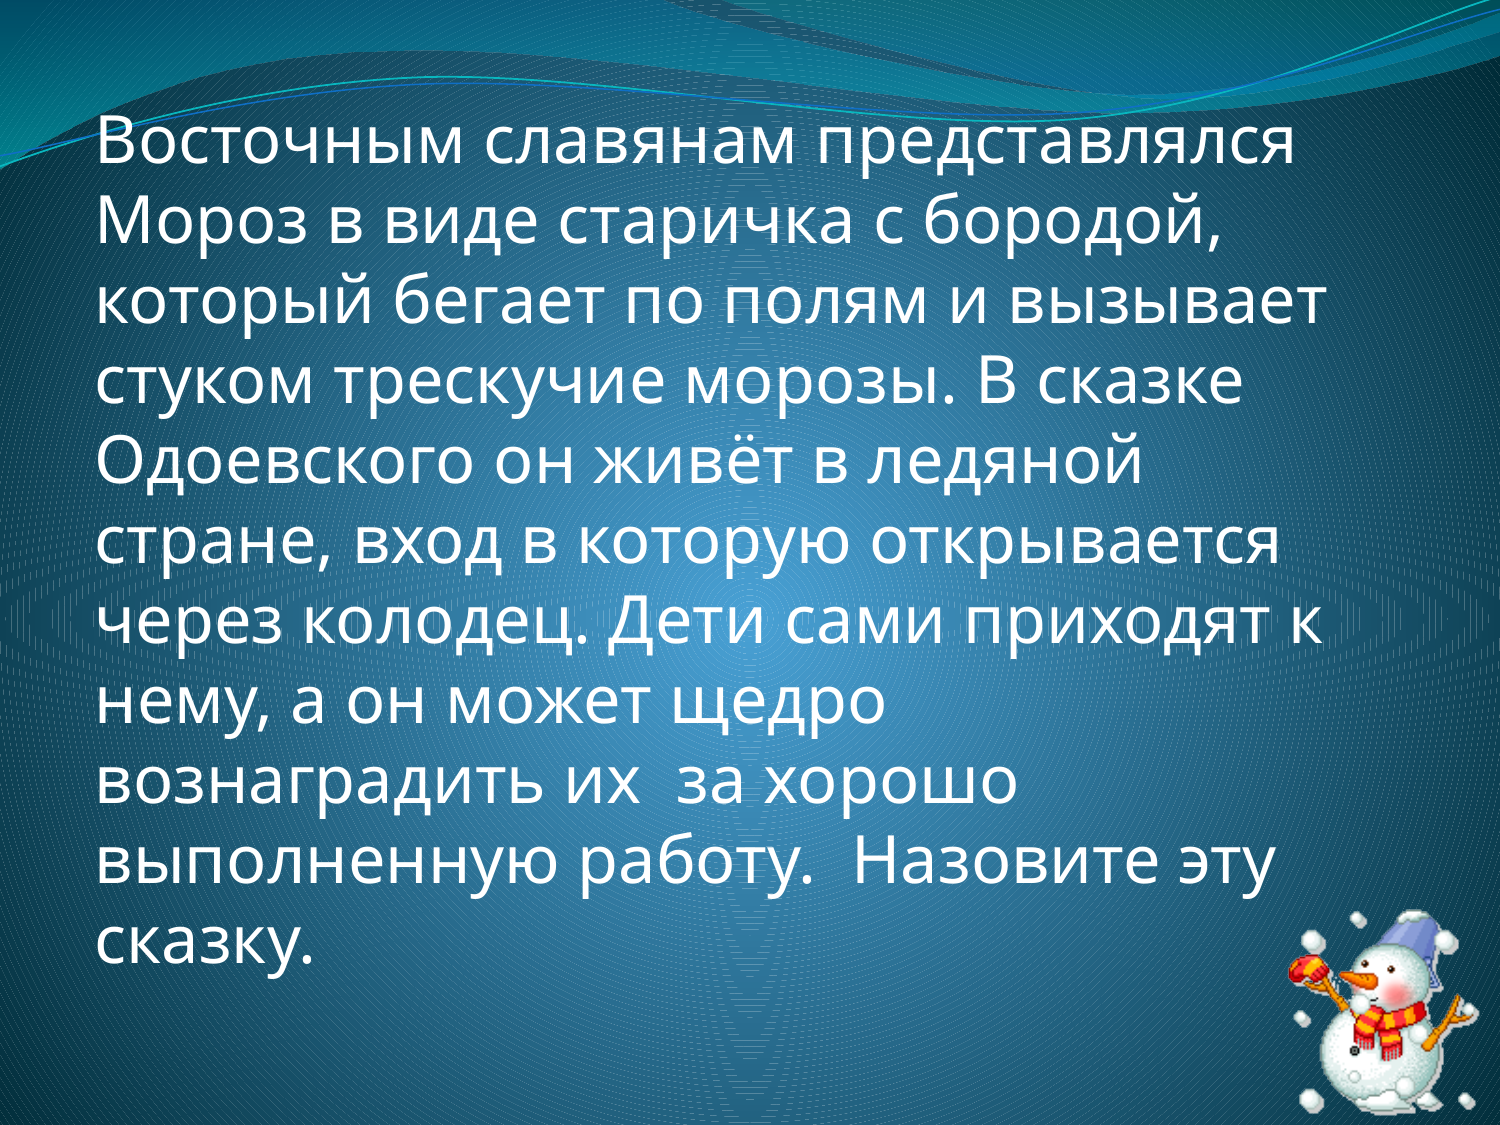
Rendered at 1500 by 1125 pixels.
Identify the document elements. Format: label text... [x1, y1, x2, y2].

list Восточным славянам представлялся Мороз в виде старичка с бородой, который бегает по полям и вызывает стуком трескучие морозы. В сказке Одоевского он живёт в ледяной стране, вход в которую открывается через колодец. Дети сами приходят к нему, а он может щедро вознаградить их за хорошо выполненную работу. Назовите эту сказку. [86, 90, 1341, 1094]
picture [1257, 882, 1500, 1125]
